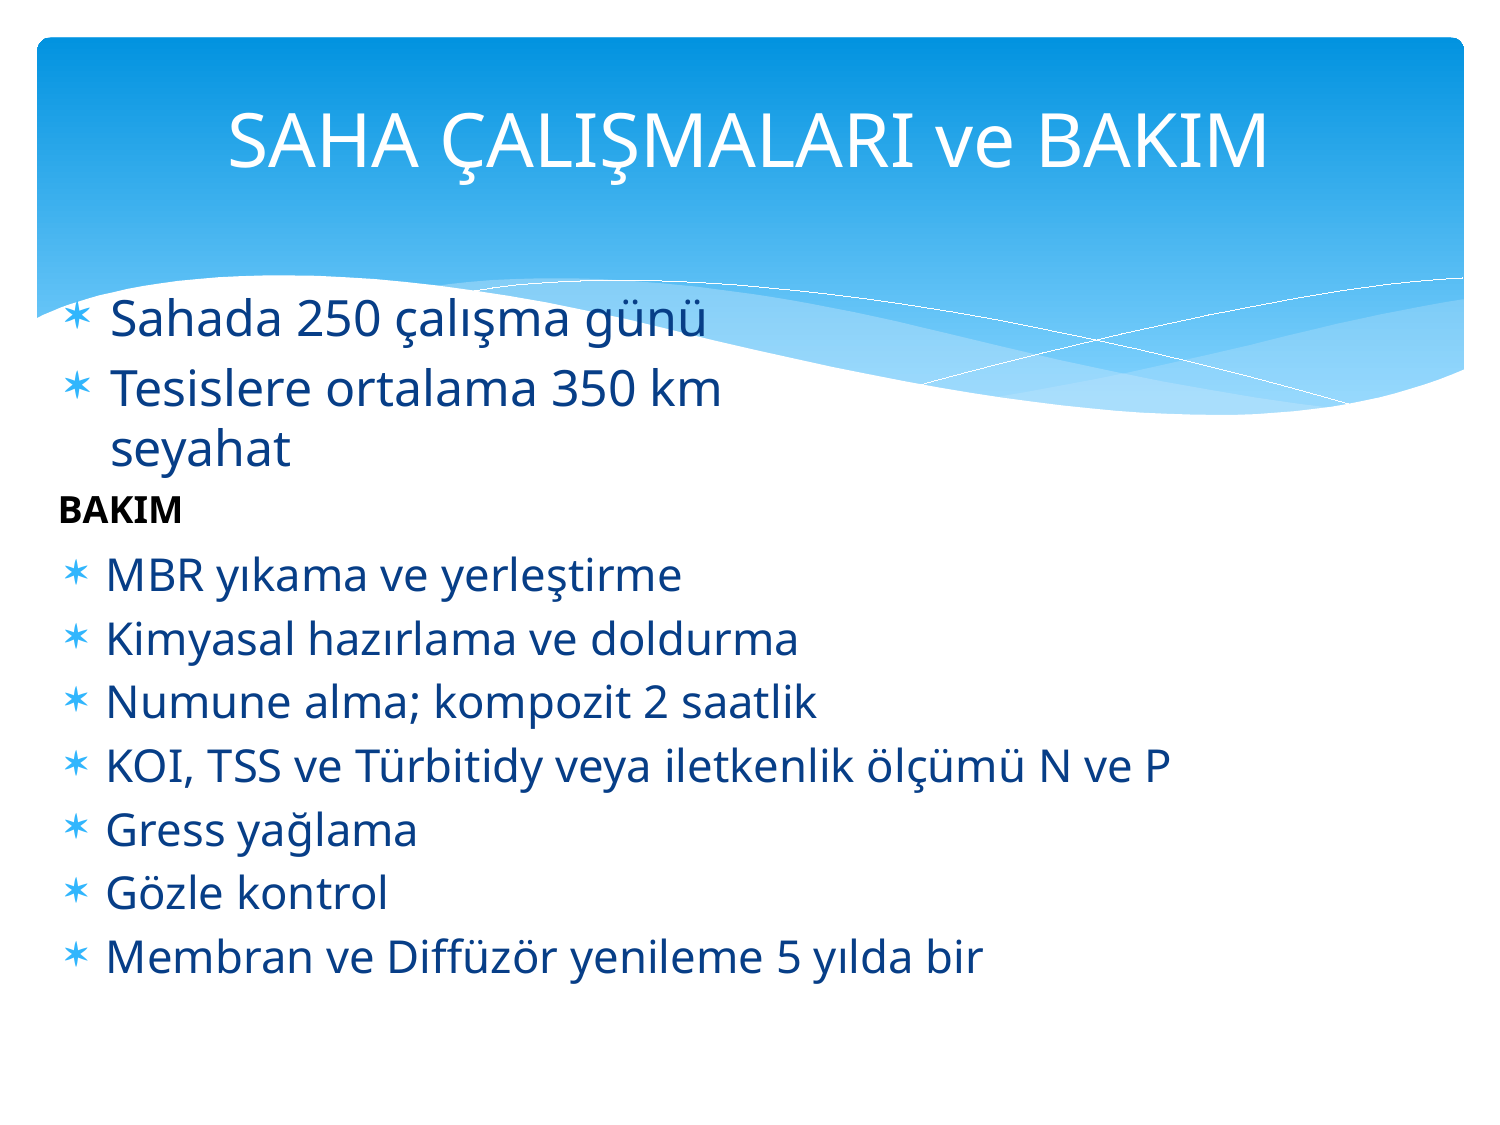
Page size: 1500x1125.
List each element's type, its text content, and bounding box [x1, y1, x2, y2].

list Sahada 250 çalışma günü Tesislere ortalama 350 km seyahat [50, 278, 882, 450]
text_box MBR yıkama ve yerleştirme Kimyasal hazırlama ve doldurma Numune alma; kompozit 2 saatlik KOI, TSS ve Türbitidy veya iletkenlik ölçümü N ve P Gress yağlama Gözle kontrol Membran ve Diffüzör yenileme 5 yılda bir [49, 538, 1196, 1047]
title SAHA ÇALIŞMALARI ve BAKIM [75, 55, 1425, 220]
text_box BAKIM [42, 478, 199, 538]
